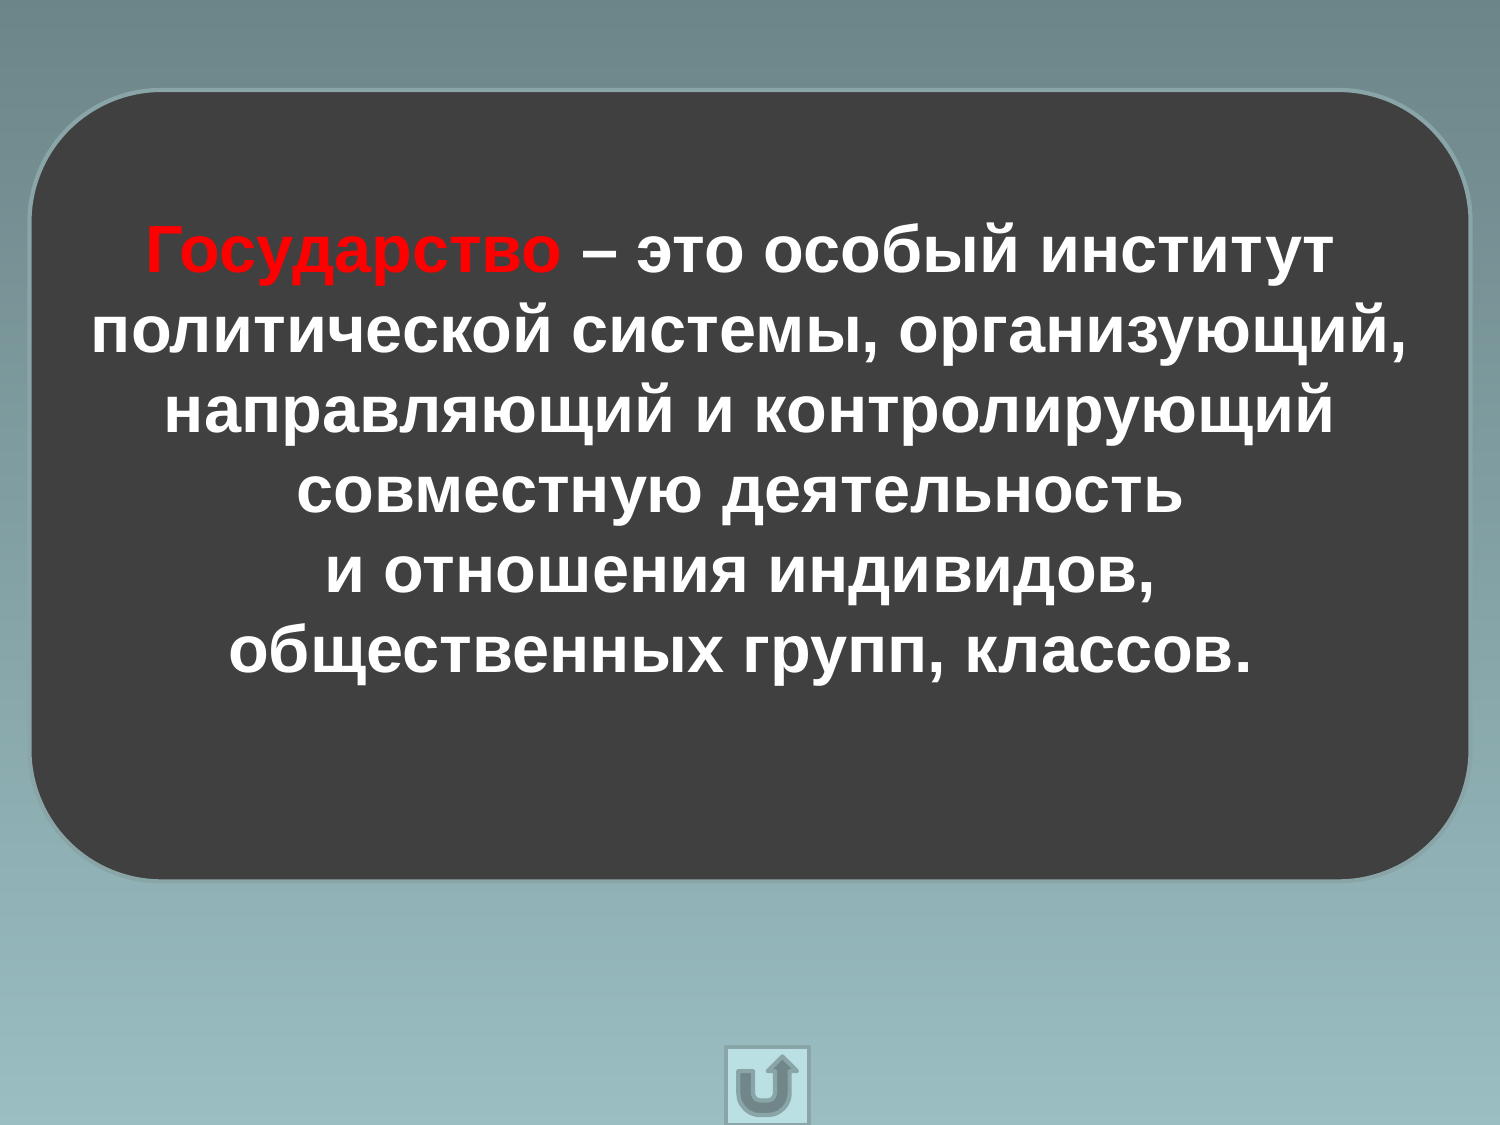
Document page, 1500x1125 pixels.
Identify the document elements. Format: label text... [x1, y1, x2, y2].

text_box Государство – это особый институт политической системы, организующий, направляющий и контролирующий совместную деятельность и отношения индивидов, общественных групп, классов. [27, 87, 1473, 884]
text_box [724, 1045, 811, 1125]
